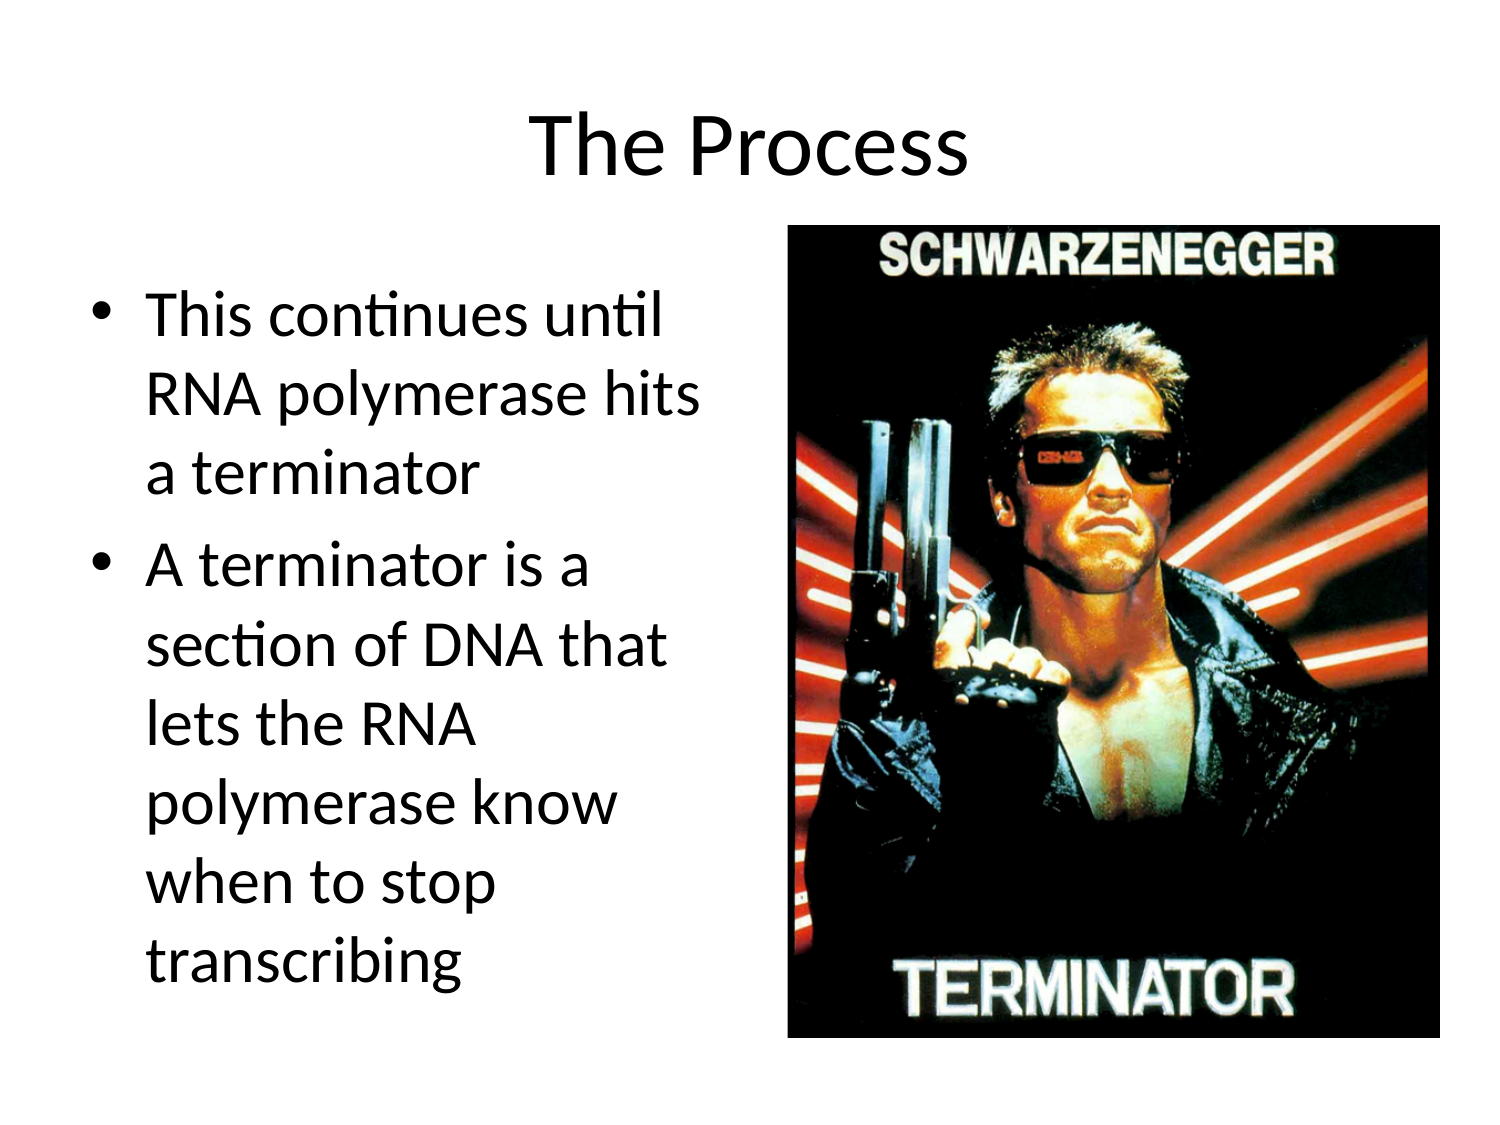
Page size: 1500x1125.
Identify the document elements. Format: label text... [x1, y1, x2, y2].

list This continues until RNA polymerase hits a terminator A terminator is a section of DNA that lets the RNA polymerase know when to stop transcribing [75, 262, 738, 1005]
title The Process [75, 45, 1425, 233]
picture [787, 224, 1441, 1038]
